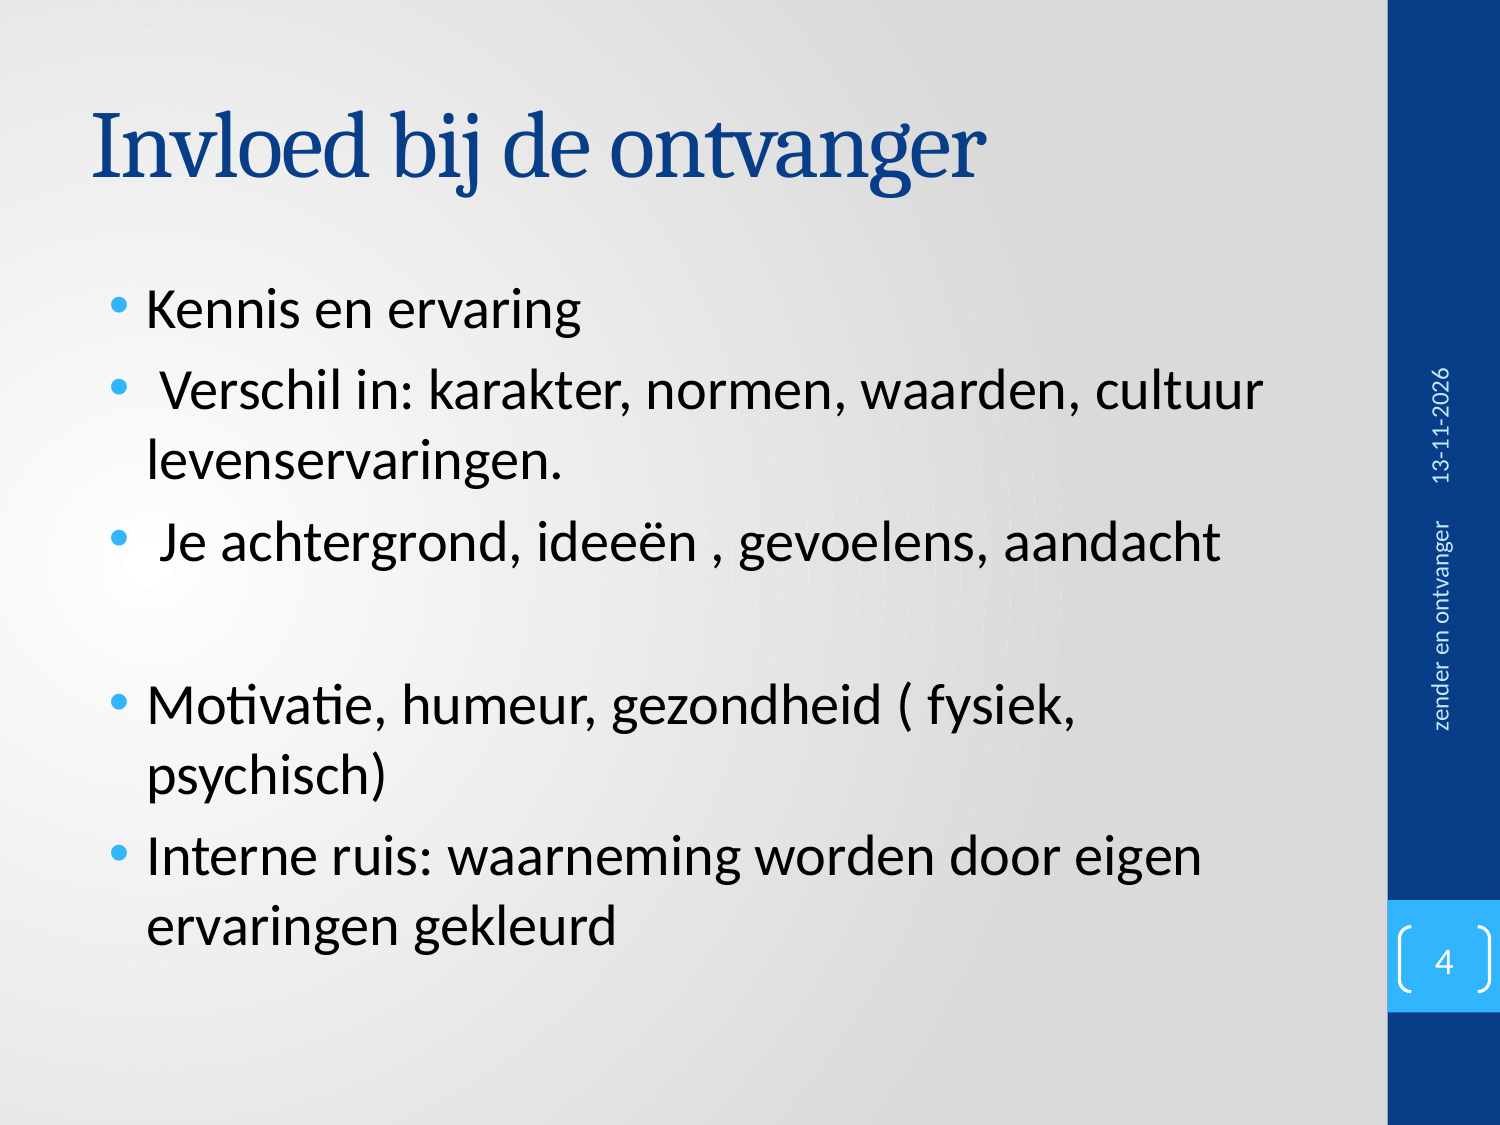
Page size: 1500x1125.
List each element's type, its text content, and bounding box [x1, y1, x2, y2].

slide_number 4 [1397, 925, 1492, 994]
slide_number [1408, 100, 1469, 500]
list Kennis en ervaring Verschil in: karakter, normen, waarden, cultuur levenservaringen. Je achtergrond, ideeën , gevoelens, aandacht Motivatie, humeur, gezondheid ( fysiek, psychisch) Interne ruis: waarneming worden door eigen ervaringen gekleurd [75, 262, 1325, 1050]
title Invloed bij de ontvanger [75, 45, 1325, 233]
footer zender en ontvanger [1408, 500, 1469, 889]
